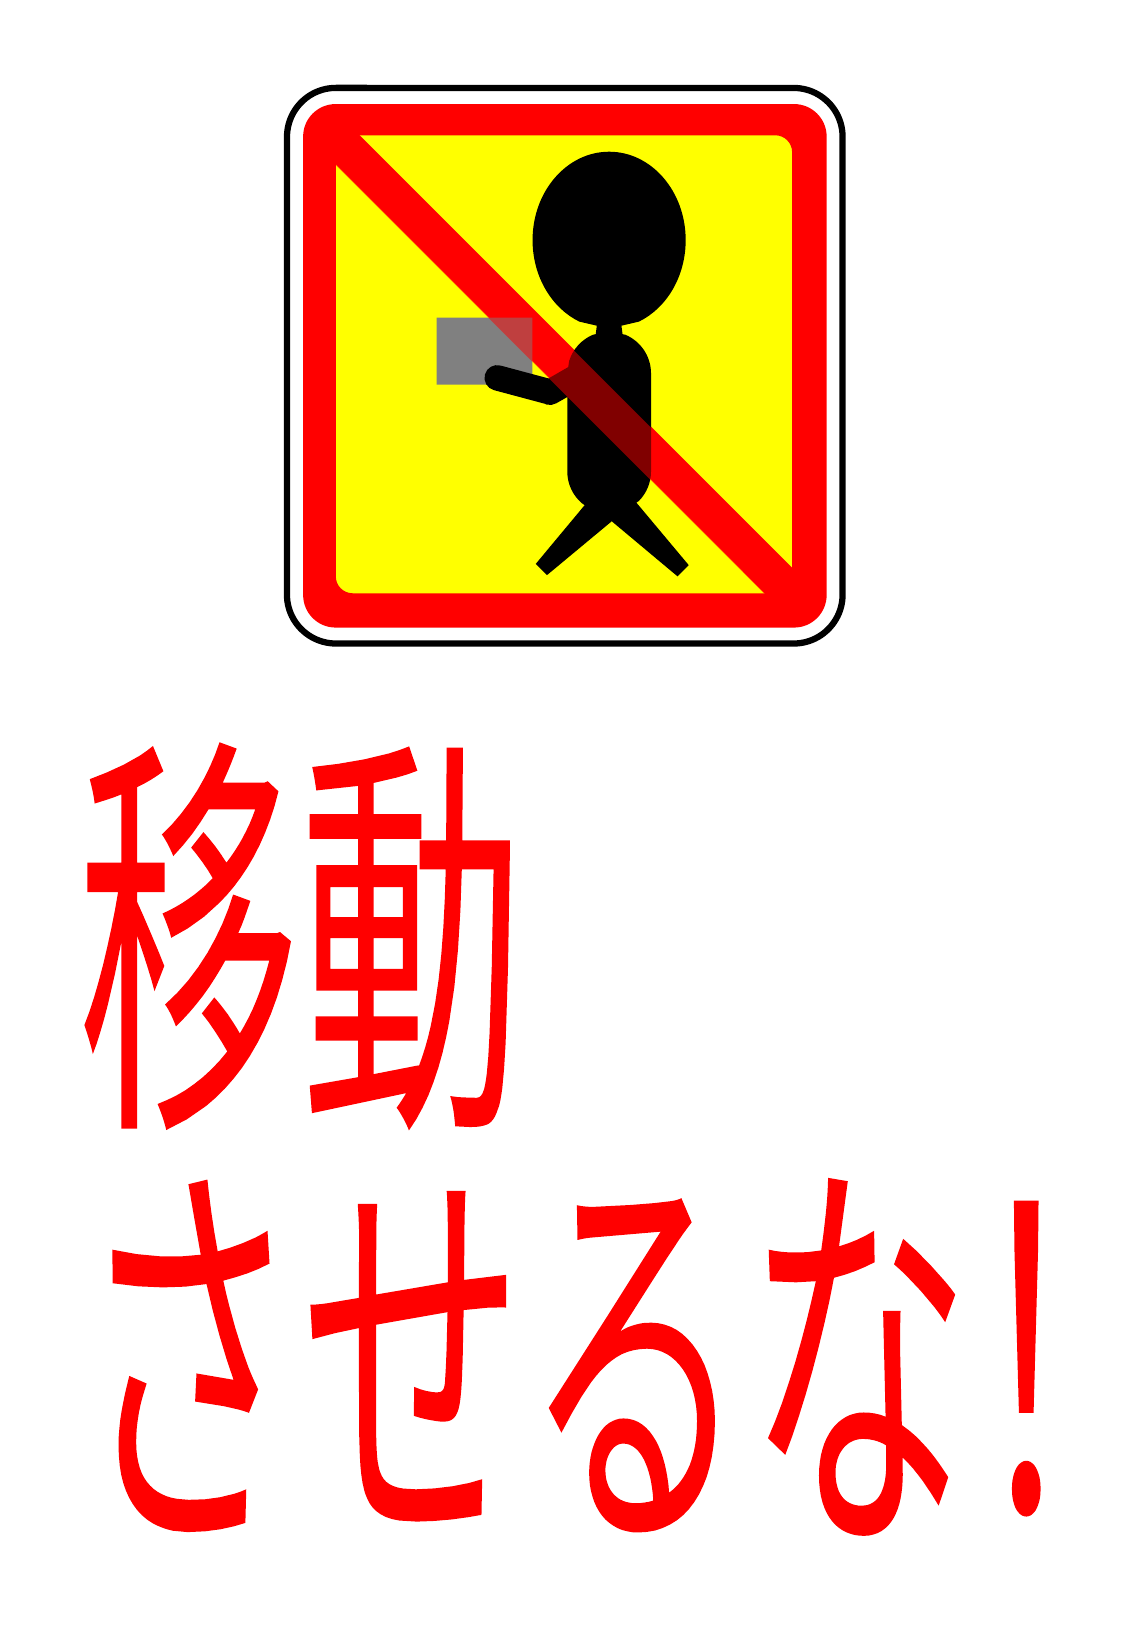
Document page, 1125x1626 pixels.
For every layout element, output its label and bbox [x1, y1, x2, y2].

text_box [286, 87, 843, 644]
